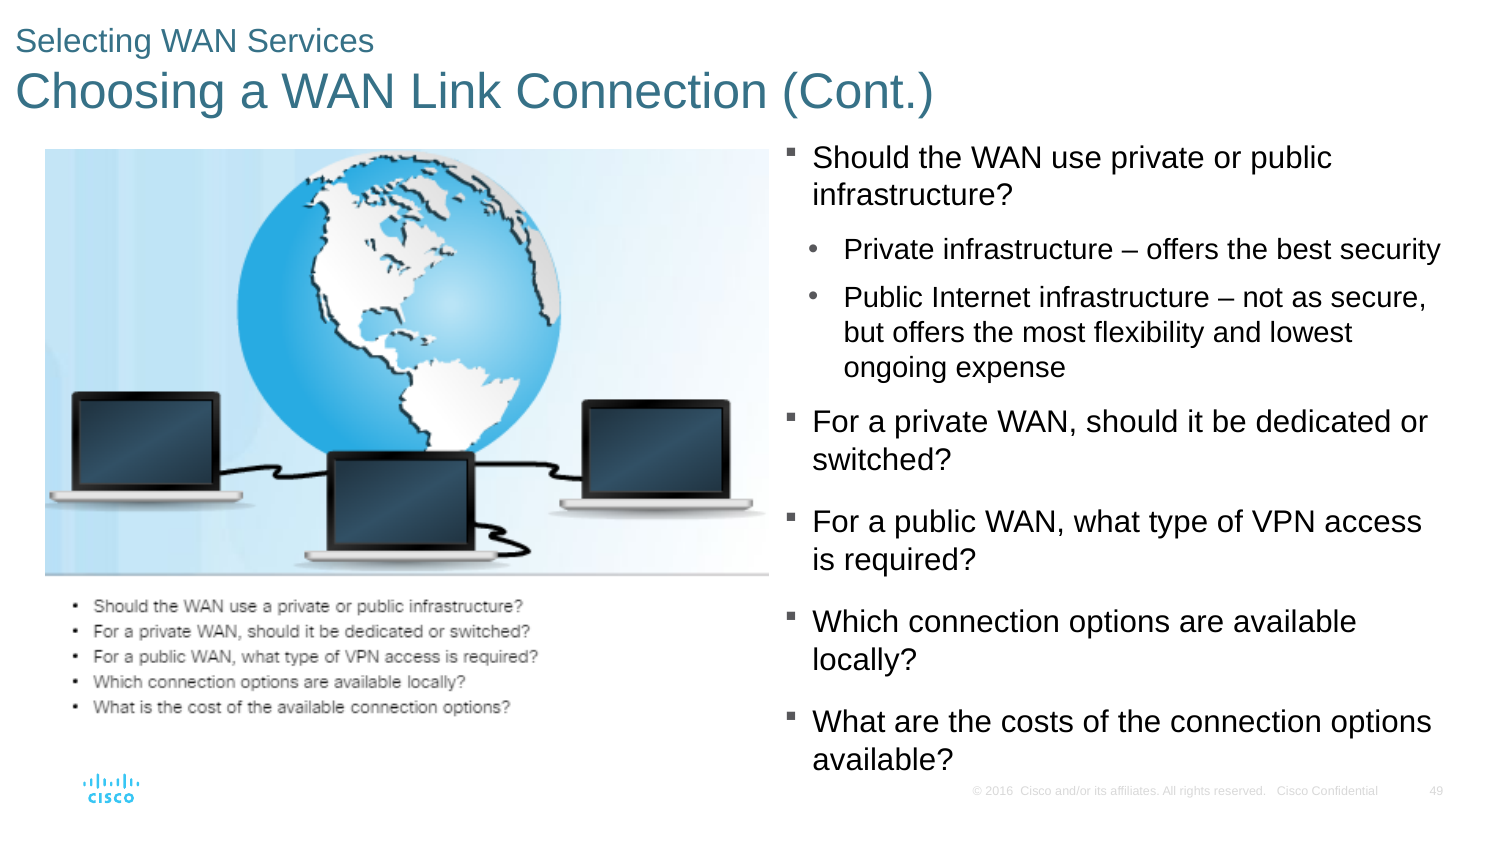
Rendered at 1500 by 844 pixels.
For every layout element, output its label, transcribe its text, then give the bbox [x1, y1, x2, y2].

title Selecting WAN Services Choosing a WAN Link Connection (Cont.) [0, 6, 1046, 131]
list Should the WAN use private or public infrastructure? Private infrastructure – offers the best security Public Internet infrastructure – not as secure, but offers the most flexibility and lowest ongoing expense For a private WAN, should it be dedicated or switched? For a public WAN, what type of VPN access is required? Which connection options are available locally? What are the costs of the connection options available? [769, 129, 1473, 799]
picture [45, 149, 769, 726]
